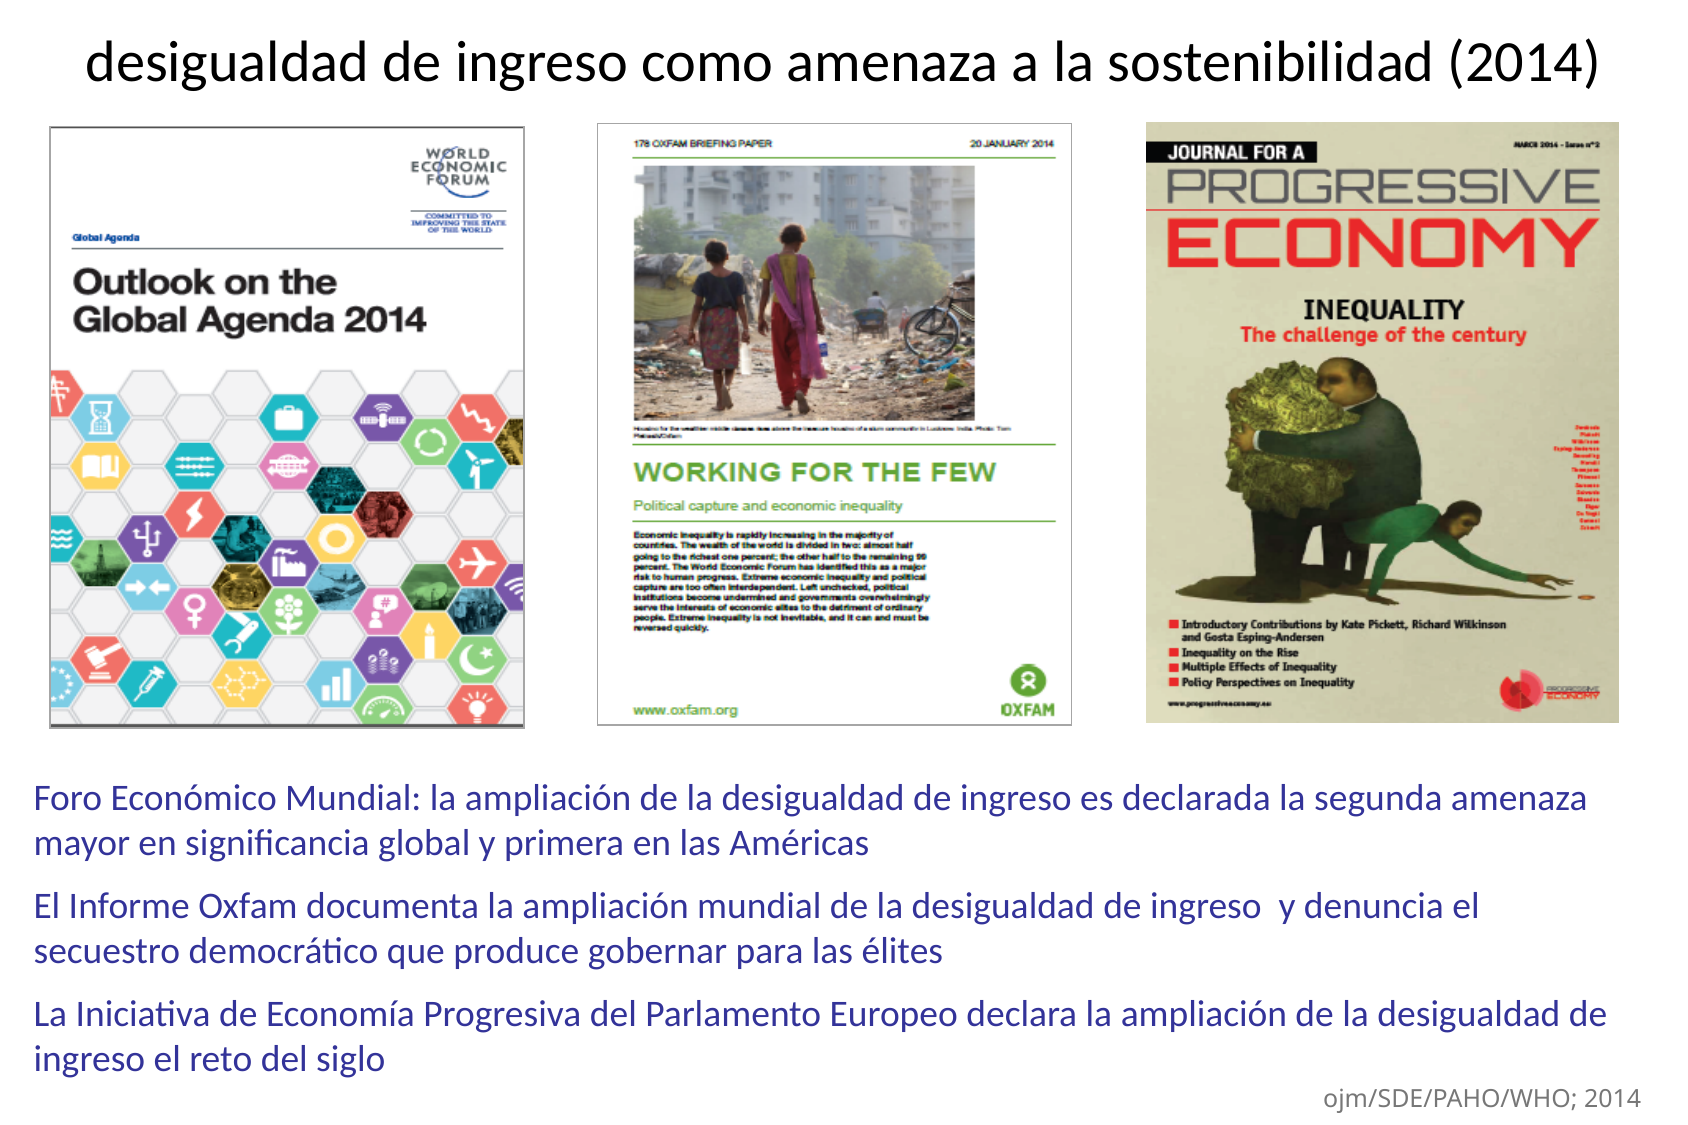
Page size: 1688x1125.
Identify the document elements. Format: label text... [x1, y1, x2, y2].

text_box La Iniciativa de Economía Progresiva del Parlamento Europeo declara la ampliación de la desigualdad de ingreso el reto del siglo [18, 981, 1644, 1087]
picture [1145, 122, 1619, 723]
picture [598, 124, 1072, 725]
text_box El Informe Oxfam documenta la ampliación mundial de la desigualdad de ingreso y denuncia el secuestro democrático que produce gobernar para las élites [18, 873, 1644, 979]
text_box Foro Económico Mundial: la ampliación de la desigualdad de ingreso es declarada la segunda amenaza mayor en significancia global y primera en las Américas [18, 765, 1644, 870]
text_box desigualdad de ingreso como amenaza a la sostenibilidad (2014) [0, 12, 1688, 100]
text_box ojm/SDE/PAHO/WHO; 2014 [1272, 1074, 1657, 1120]
picture [50, 126, 524, 728]
